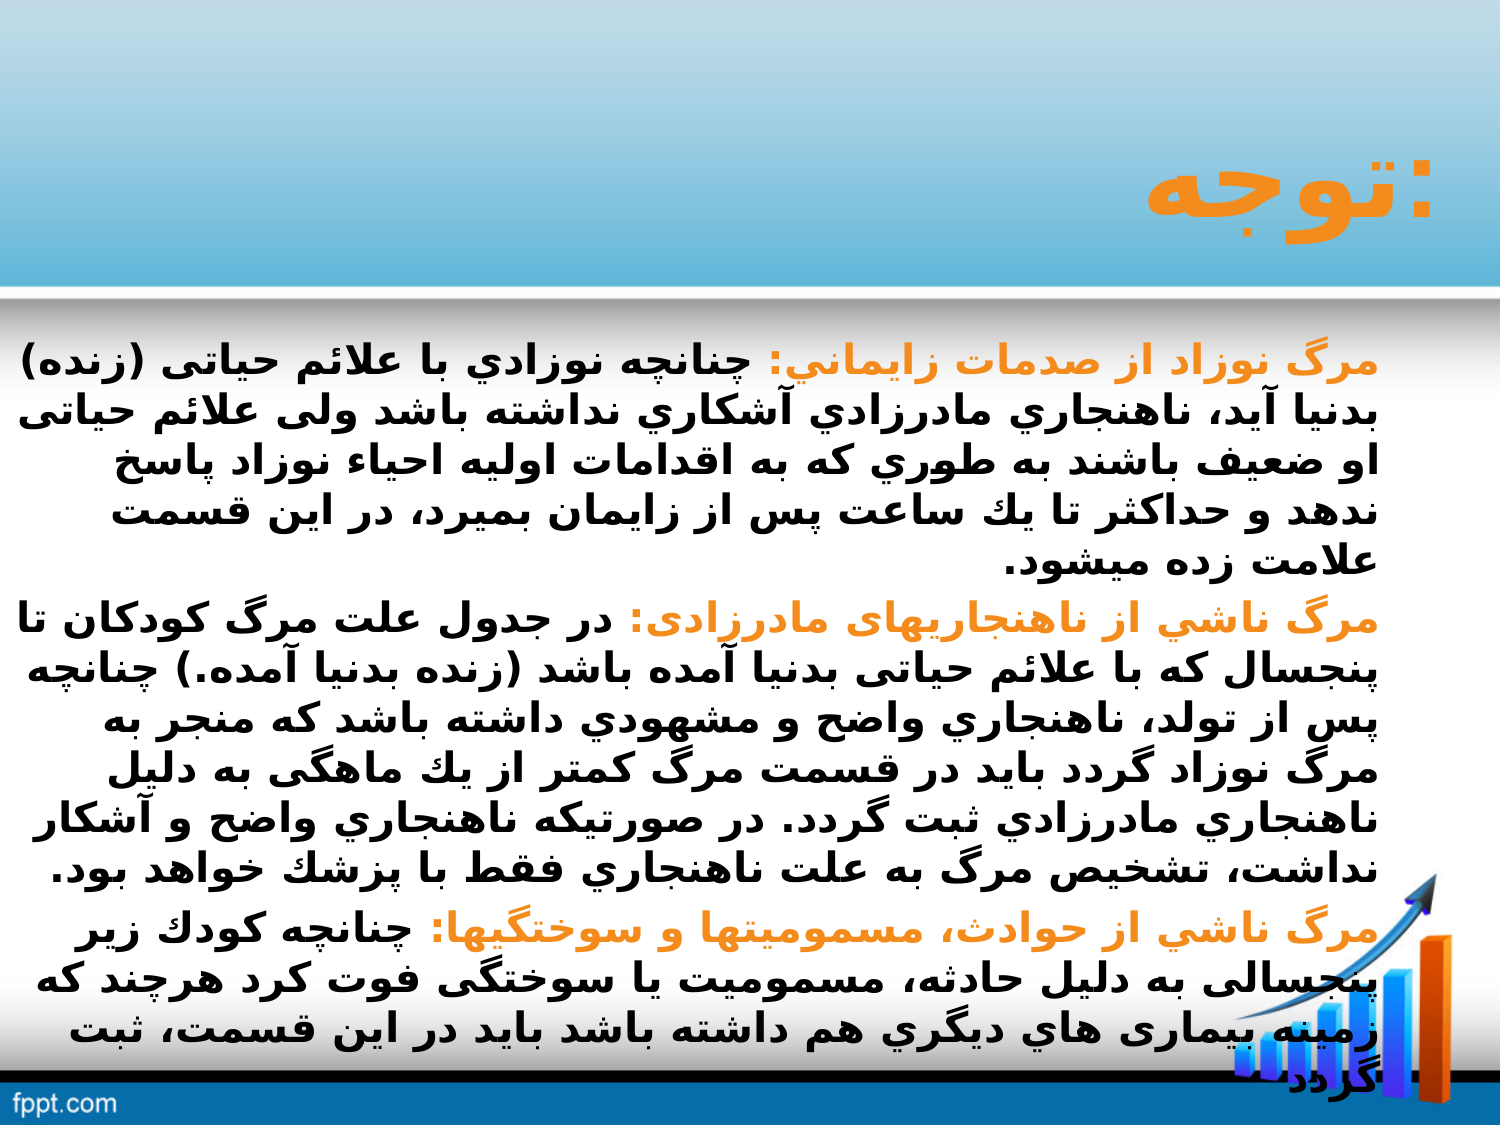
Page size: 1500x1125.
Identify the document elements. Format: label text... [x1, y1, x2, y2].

picture [0, 0, 1500, 1125]
list مرگ نوزاد از صدمات زایماني: چنانچه نوزادي با علائم حياتی (زنده) بدنيا آید، ناهنجاري مادرزادي آشکاري نداشته باشد ولی علائم حياتی او ضعيف باشند به طوري كه به اقدامات اوليه احياء نوزاد پاسخ ندهد و حداكثر تا یك ساعت پس از زایمان بميرد، در این قسمت علامت زده میشود. مرگ ناشي از ناهنجاریهای مادرزادی: در جدول علت مرگ كودكان تا پنجسال كه با علائم حياتی بدنيا آمده باشد (زنده بدنيا آمده.) چنانچه پس از تولد، ناهنجاري واضح و مشهودي داشته باشد كه منجر به مرگ نوزاد گردد باید در قسمت مرگ كمتر از یك ماهگی به دليل ناهنجاري مادرزادي ثبت گردد. در صورتيکه ناهنجاري واضح و آشکار نداشت، تشخيص مرگ به علت ناهنجاري فقط با پزشك خواهد بود. مرگ ناشي از حوادث، مسموميتها و سوختگيها: چنانچه كودك زیر پنجسالی به دليل حادثه، مسموميت یا سوختگی فوت كرد هرچند كه زمينه بيماری هاي دیگري هم داشته باشد باید در این قسمت، ثبت گردد [0, 325, 1396, 1125]
title توجه: [1126, 66, 1500, 279]
